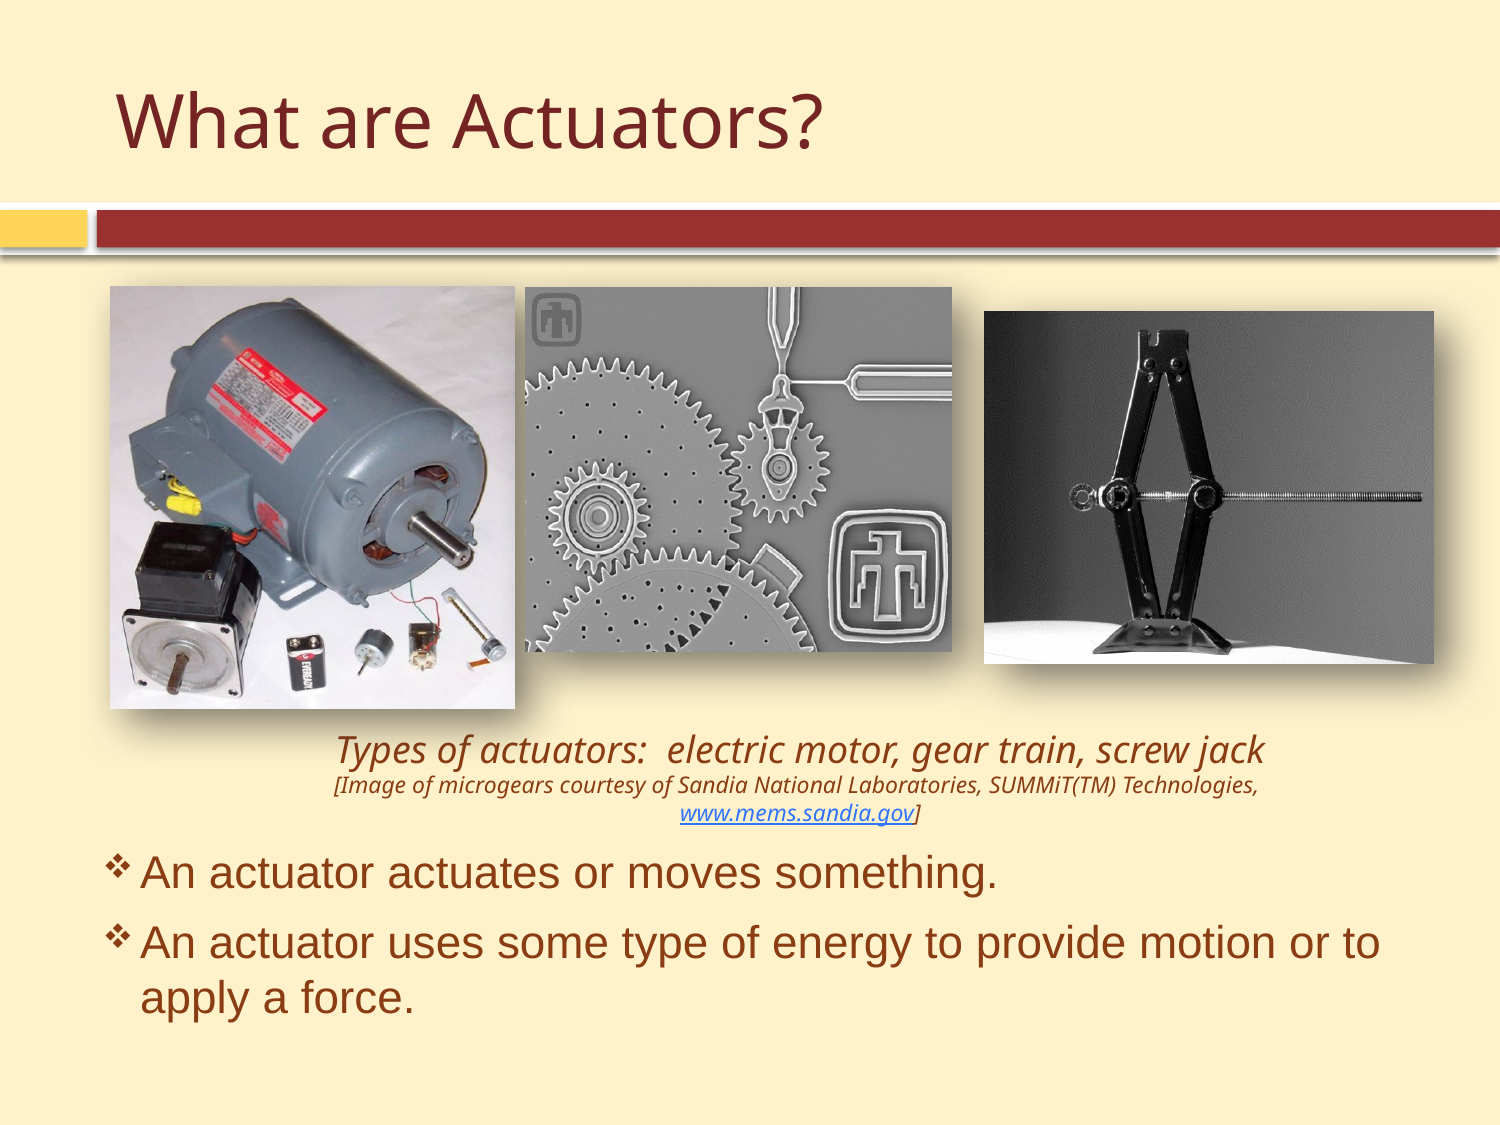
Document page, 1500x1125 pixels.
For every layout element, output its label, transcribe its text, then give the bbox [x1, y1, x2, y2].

picture [984, 311, 1434, 664]
title What are Actuators? [100, 37, 1438, 200]
list An actuator actuates or moves something. An actuator uses some type of energy to provide motion or to apply a force. [87, 835, 1429, 1038]
text_box Types of actuators: electric motor, gear train, screw jack [Image of microgears courtesy of Sandia National Laboratories, SUMMiT(TM) Technologies, www.mems.sandia.gov] [206, 718, 1395, 837]
picture [109, 285, 515, 710]
picture [524, 287, 953, 653]
